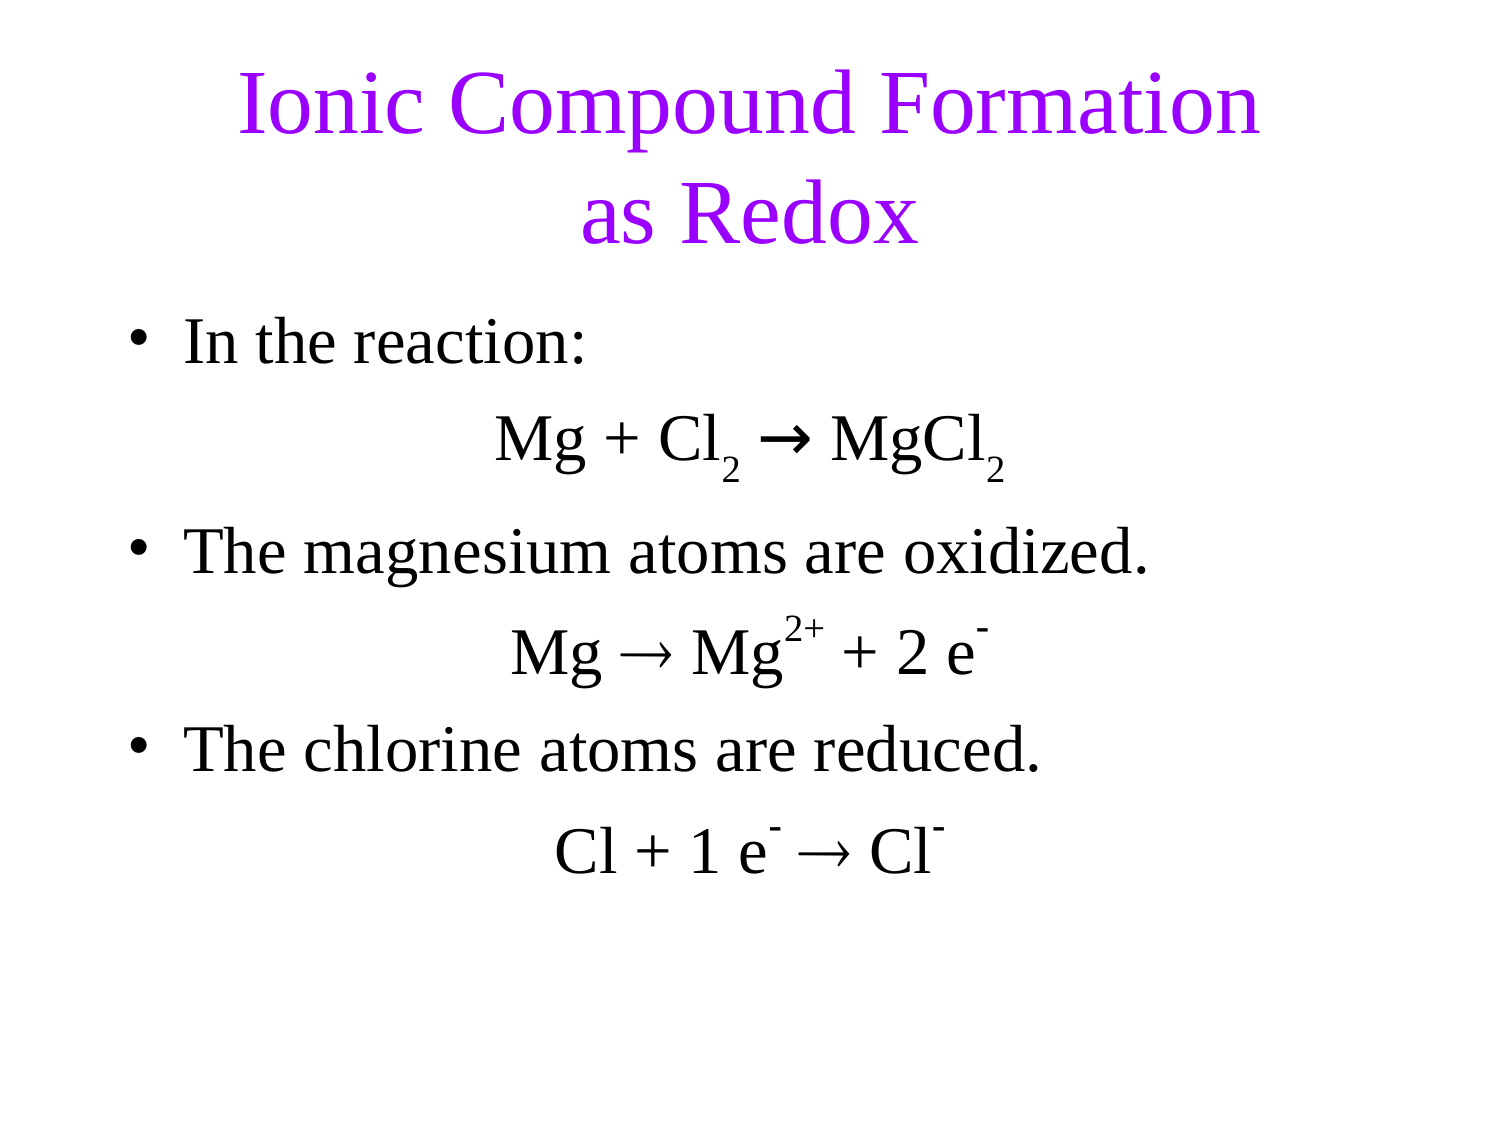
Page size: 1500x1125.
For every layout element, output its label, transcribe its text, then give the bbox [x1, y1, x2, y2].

text_box Ionic Compound Formation as Redox [187, 58, 1313, 247]
text_box In the reaction: Mg + Cl2 → MgCl2 The magnesium atoms are oxidized. Mg  Mg2+ + 2 e The chlorine atoms are reduced. Cl + 1 e  Cl [112, 289, 1388, 965]
